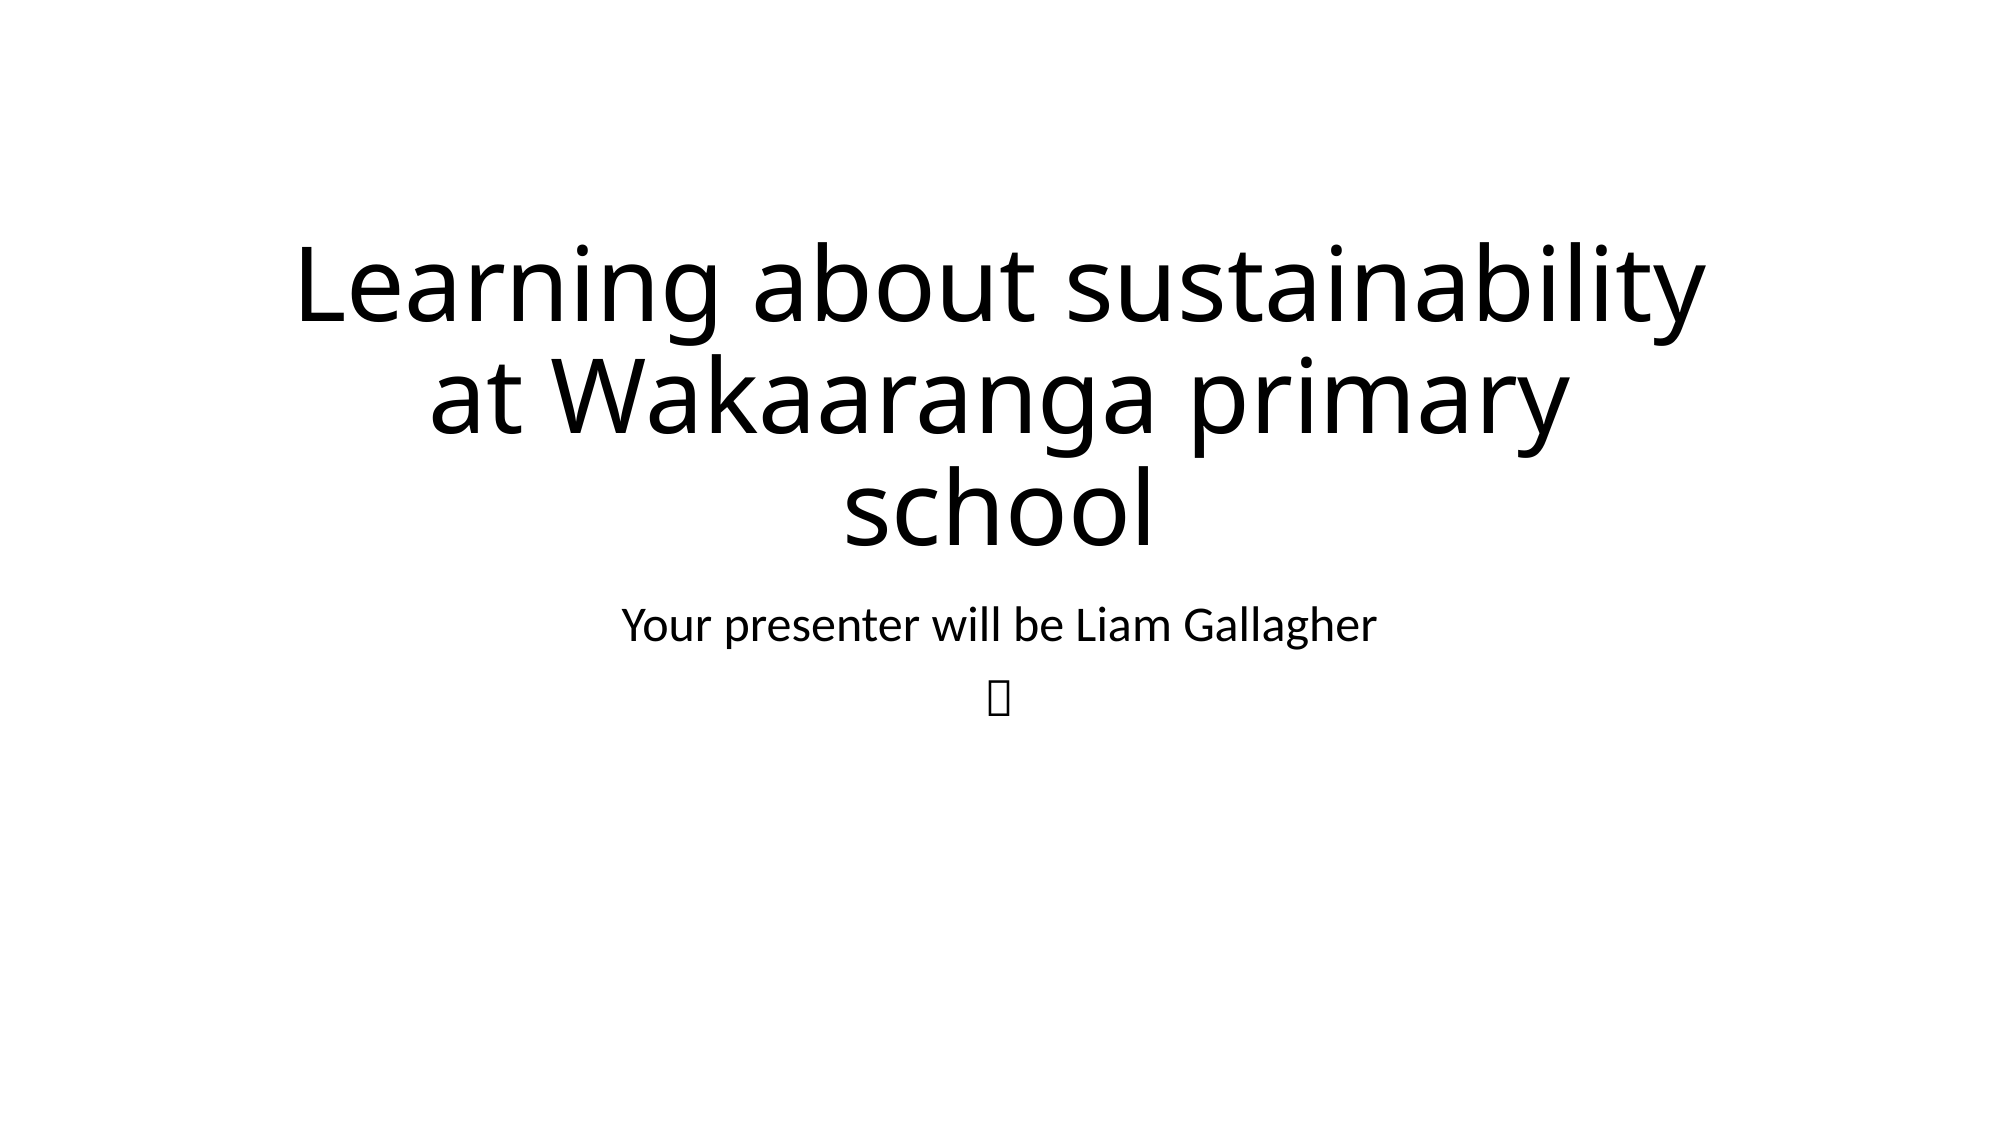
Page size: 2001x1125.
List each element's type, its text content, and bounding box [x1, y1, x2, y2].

title Learning about sustainability at Wakaaranga primary school [249, 184, 1750, 576]
subtitle Your presenter will be Liam Gallagher  [249, 590, 1750, 863]
